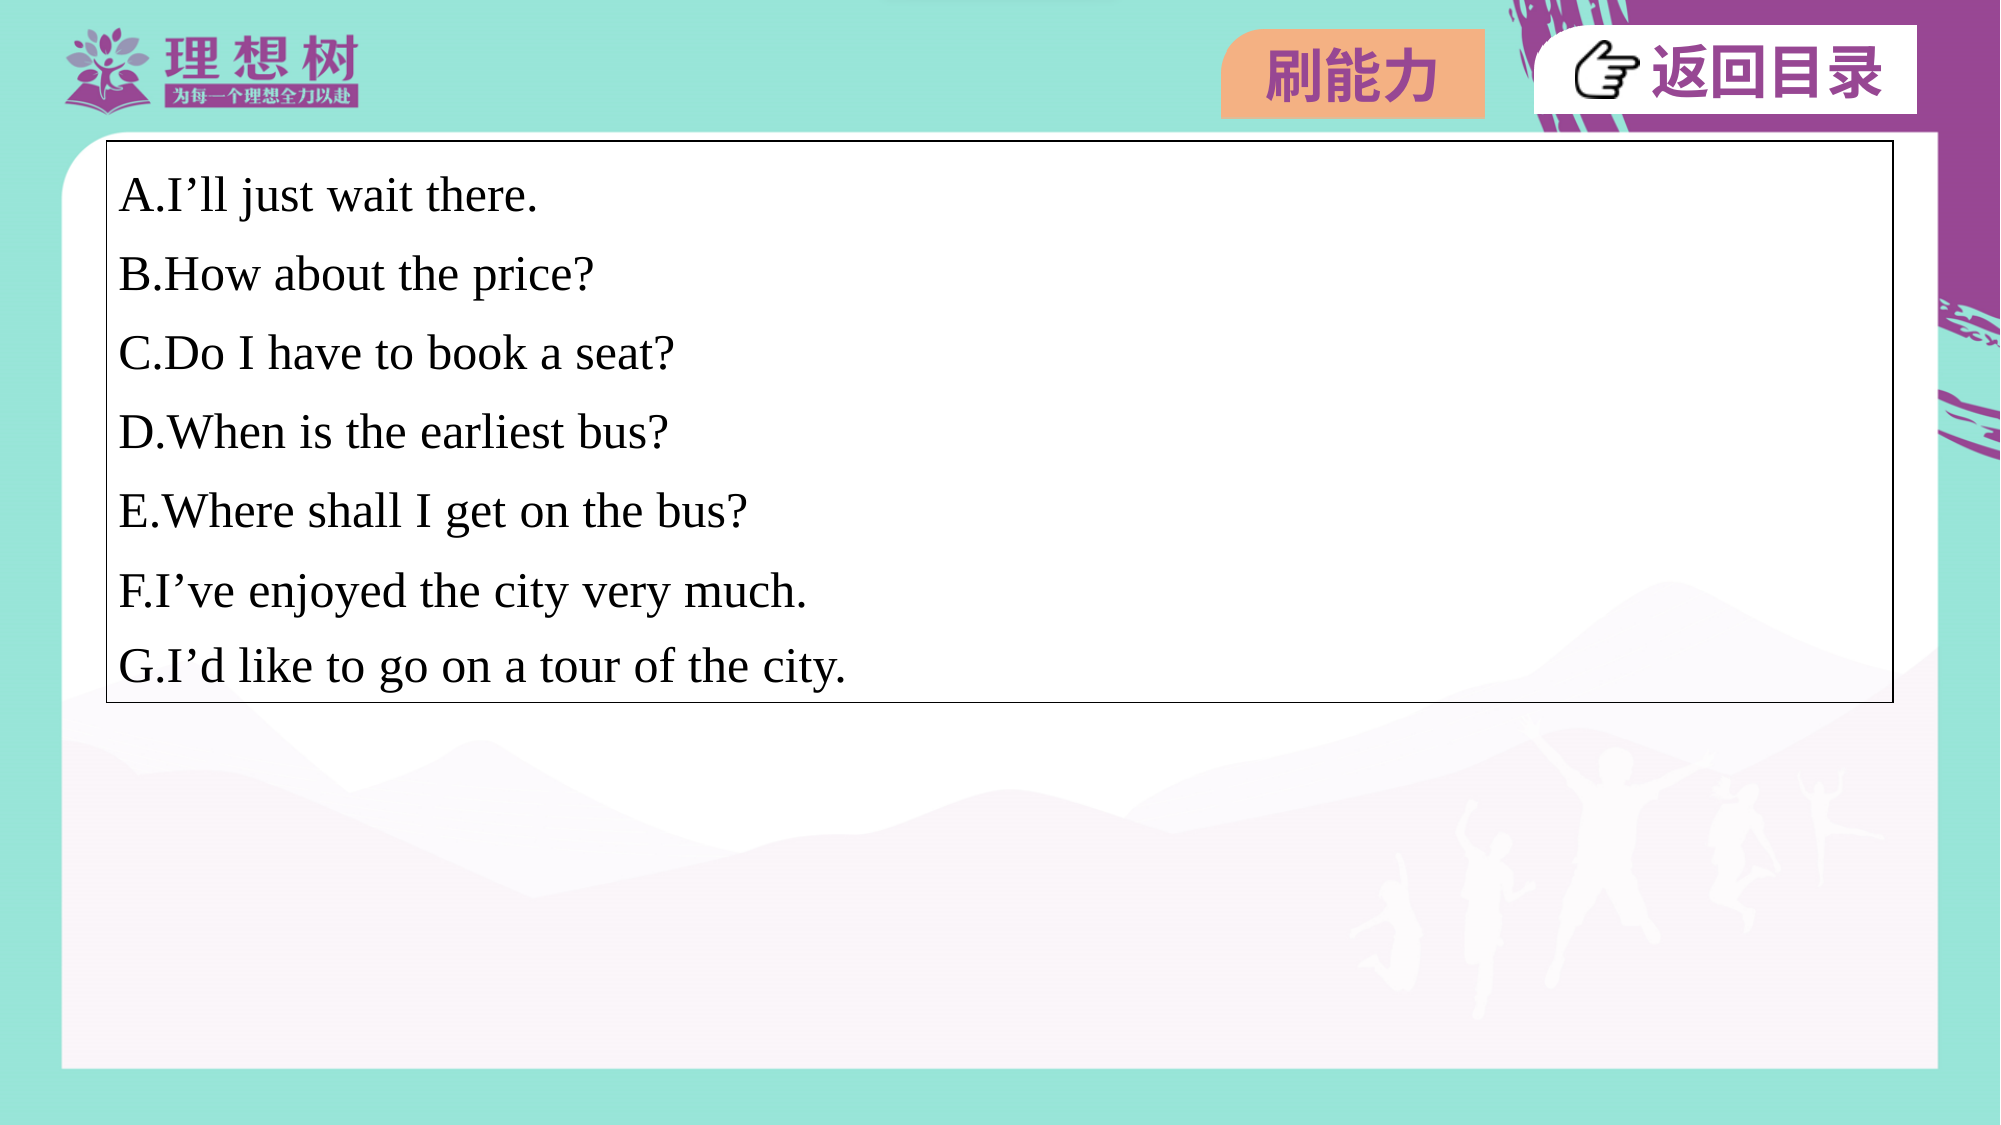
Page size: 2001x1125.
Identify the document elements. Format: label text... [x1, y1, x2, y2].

picture [0, 0, 2000, 1125]
table_header A.I’ll just wait there. B.How about the price? C.Do I have to book a seat? D.When is the earliest bus? E.Where shall I get on the bus? F.I’ve enjoyed the city very much. G.I’d like to go on a tour of the city. [107, 142, 1892, 702]
